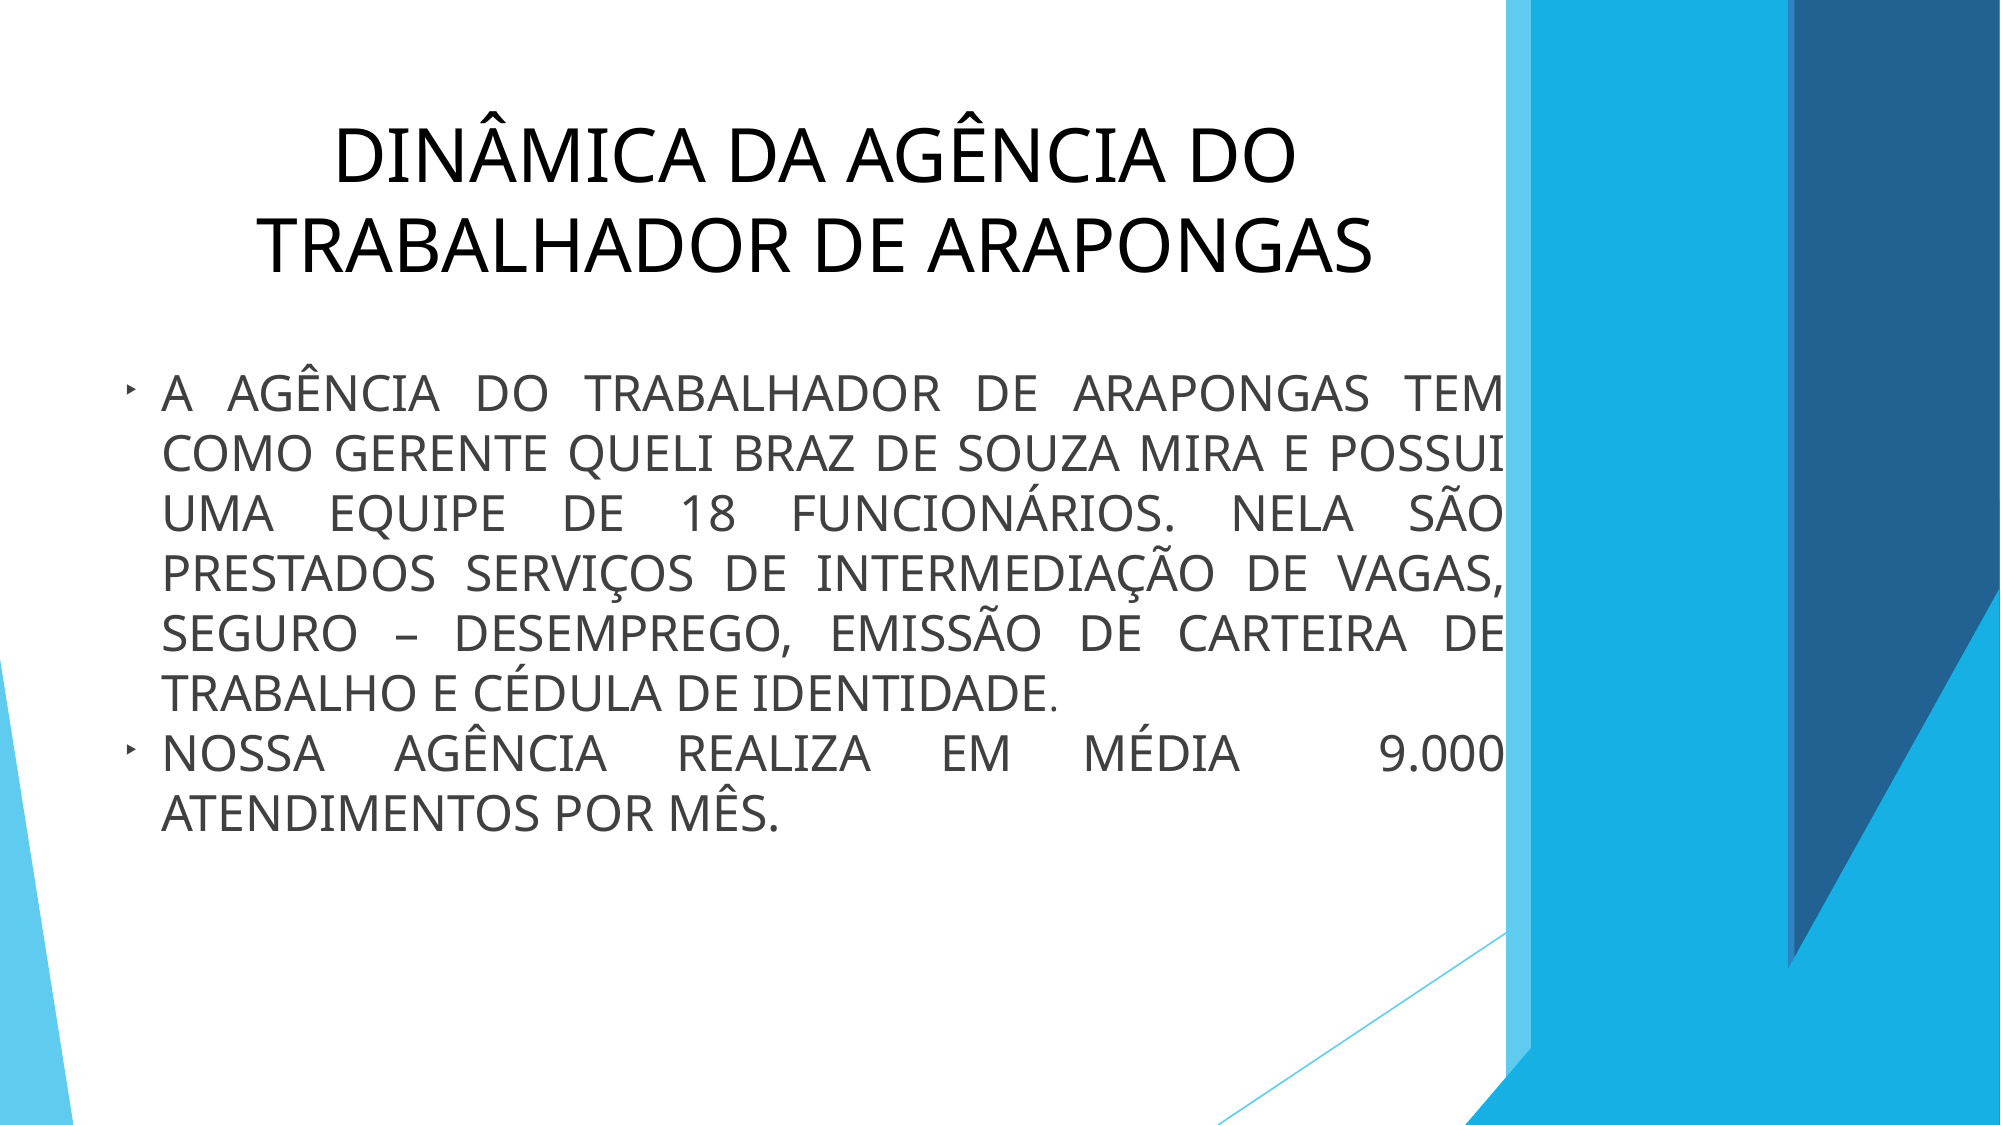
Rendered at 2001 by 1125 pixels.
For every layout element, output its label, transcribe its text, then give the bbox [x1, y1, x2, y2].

text_box DINÂMICA DA AGÊNCIA DO TRABALHADOR DE ARAPONGAS [111, 99, 1522, 317]
text_box A AGÊNCIA DO TRABALHADOR DE ARAPONGAS TEM COMO GERENTE QUELI BRAZ DE SOUZA MIRA E POSSUI UMA EQUIPE DE 18 FUNCIONÁRIOS. NELA SÃO PRESTADOS SERVIÇOS DE INTERMEDIAÇÃO DE VAGAS, SEGURO – DESEMPREGO, EMISSÃO DE CARTEIRA DE TRABALHO E CÉDULA DE IDENTIDADE. NOSSA AGÊNCIA REALIZA EM MÉDIA 9.000 ATENDIMENTOS POR MÊS. [111, 354, 1522, 991]
